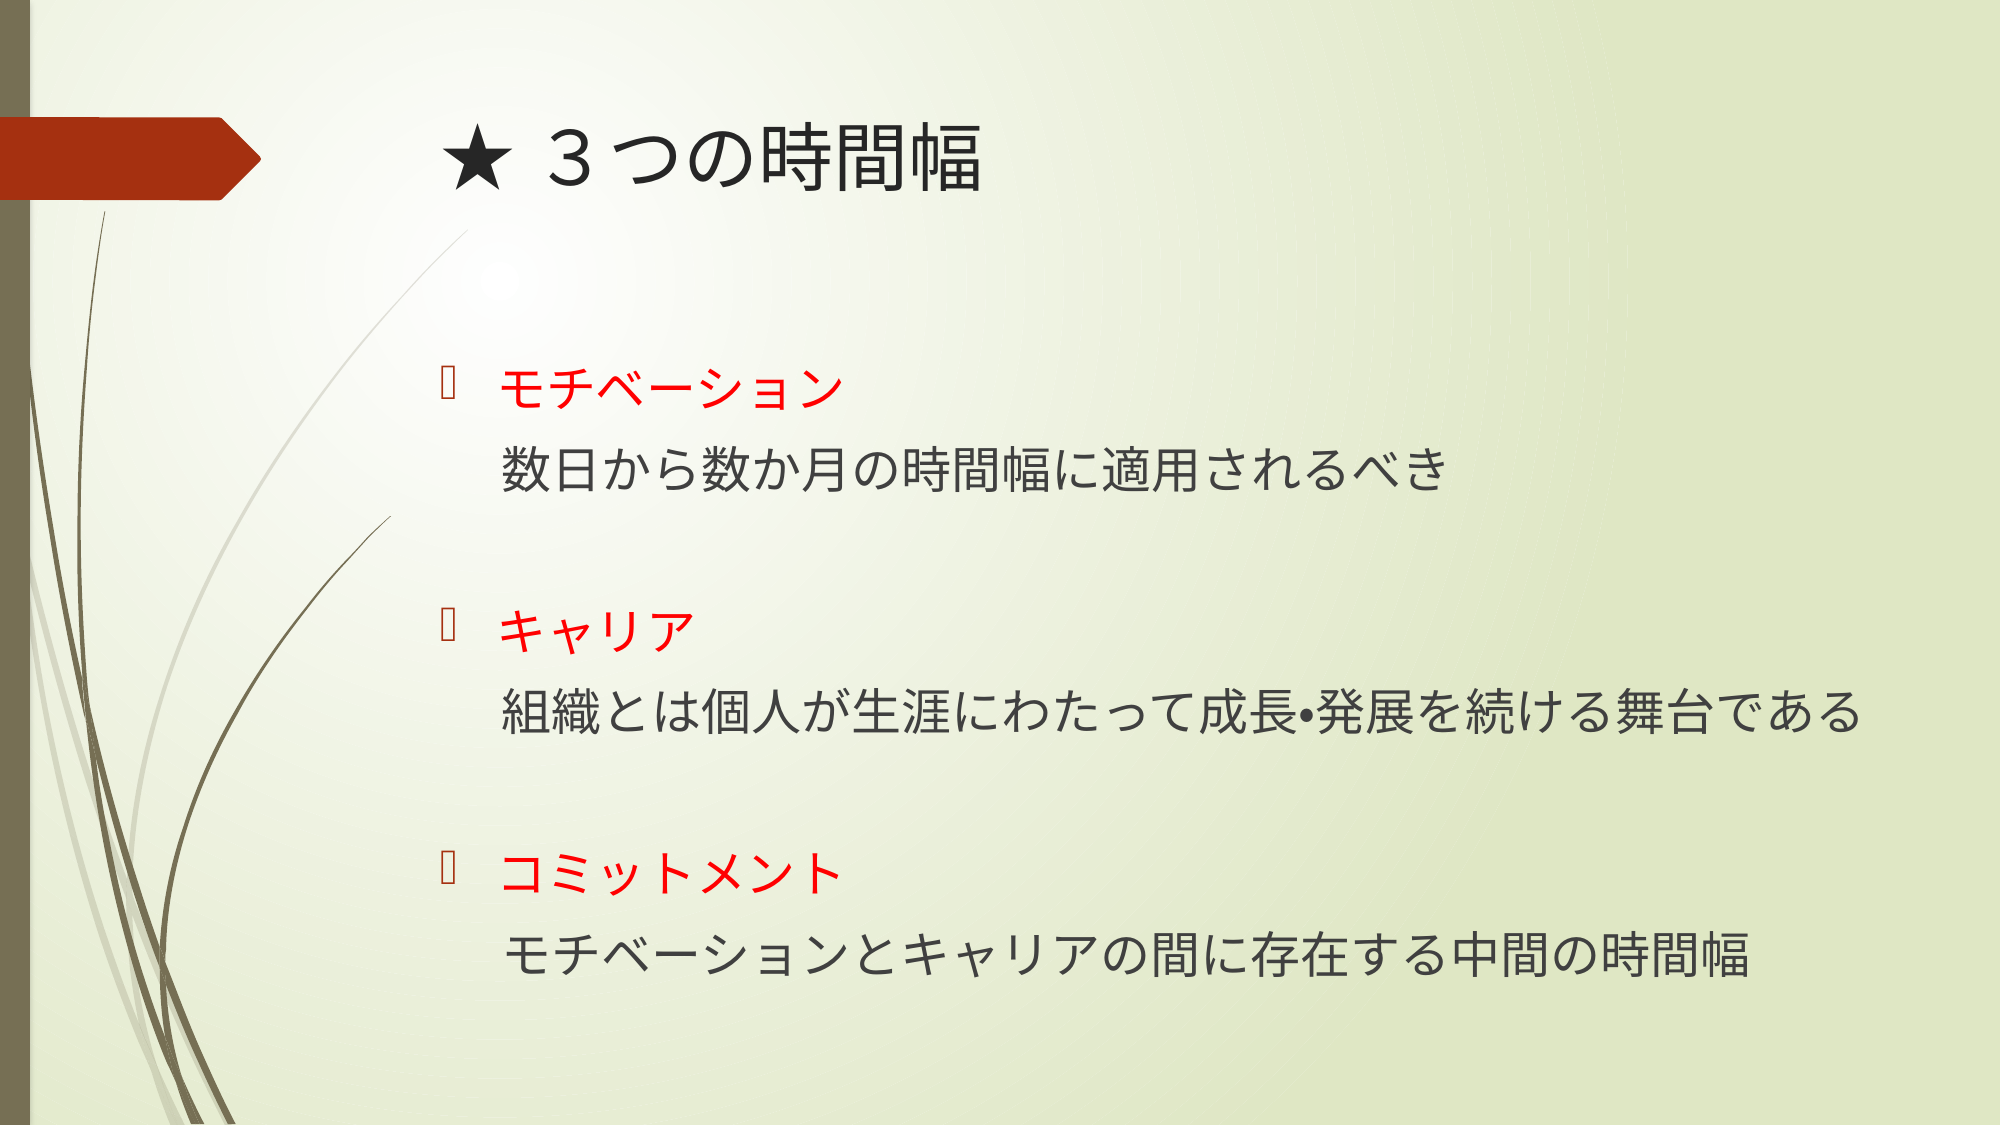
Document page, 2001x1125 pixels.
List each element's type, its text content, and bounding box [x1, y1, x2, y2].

title ★３つの時間幅 [425, 102, 1888, 313]
list モチベーション 数日から数か月の時間幅に適用されるべき キャリア 組織とは個人が生涯にわたって成長・発展を続ける舞台である コミットメント モチベーションとキャリアの間に存在する中間の時間幅 [424, 350, 1957, 970]
